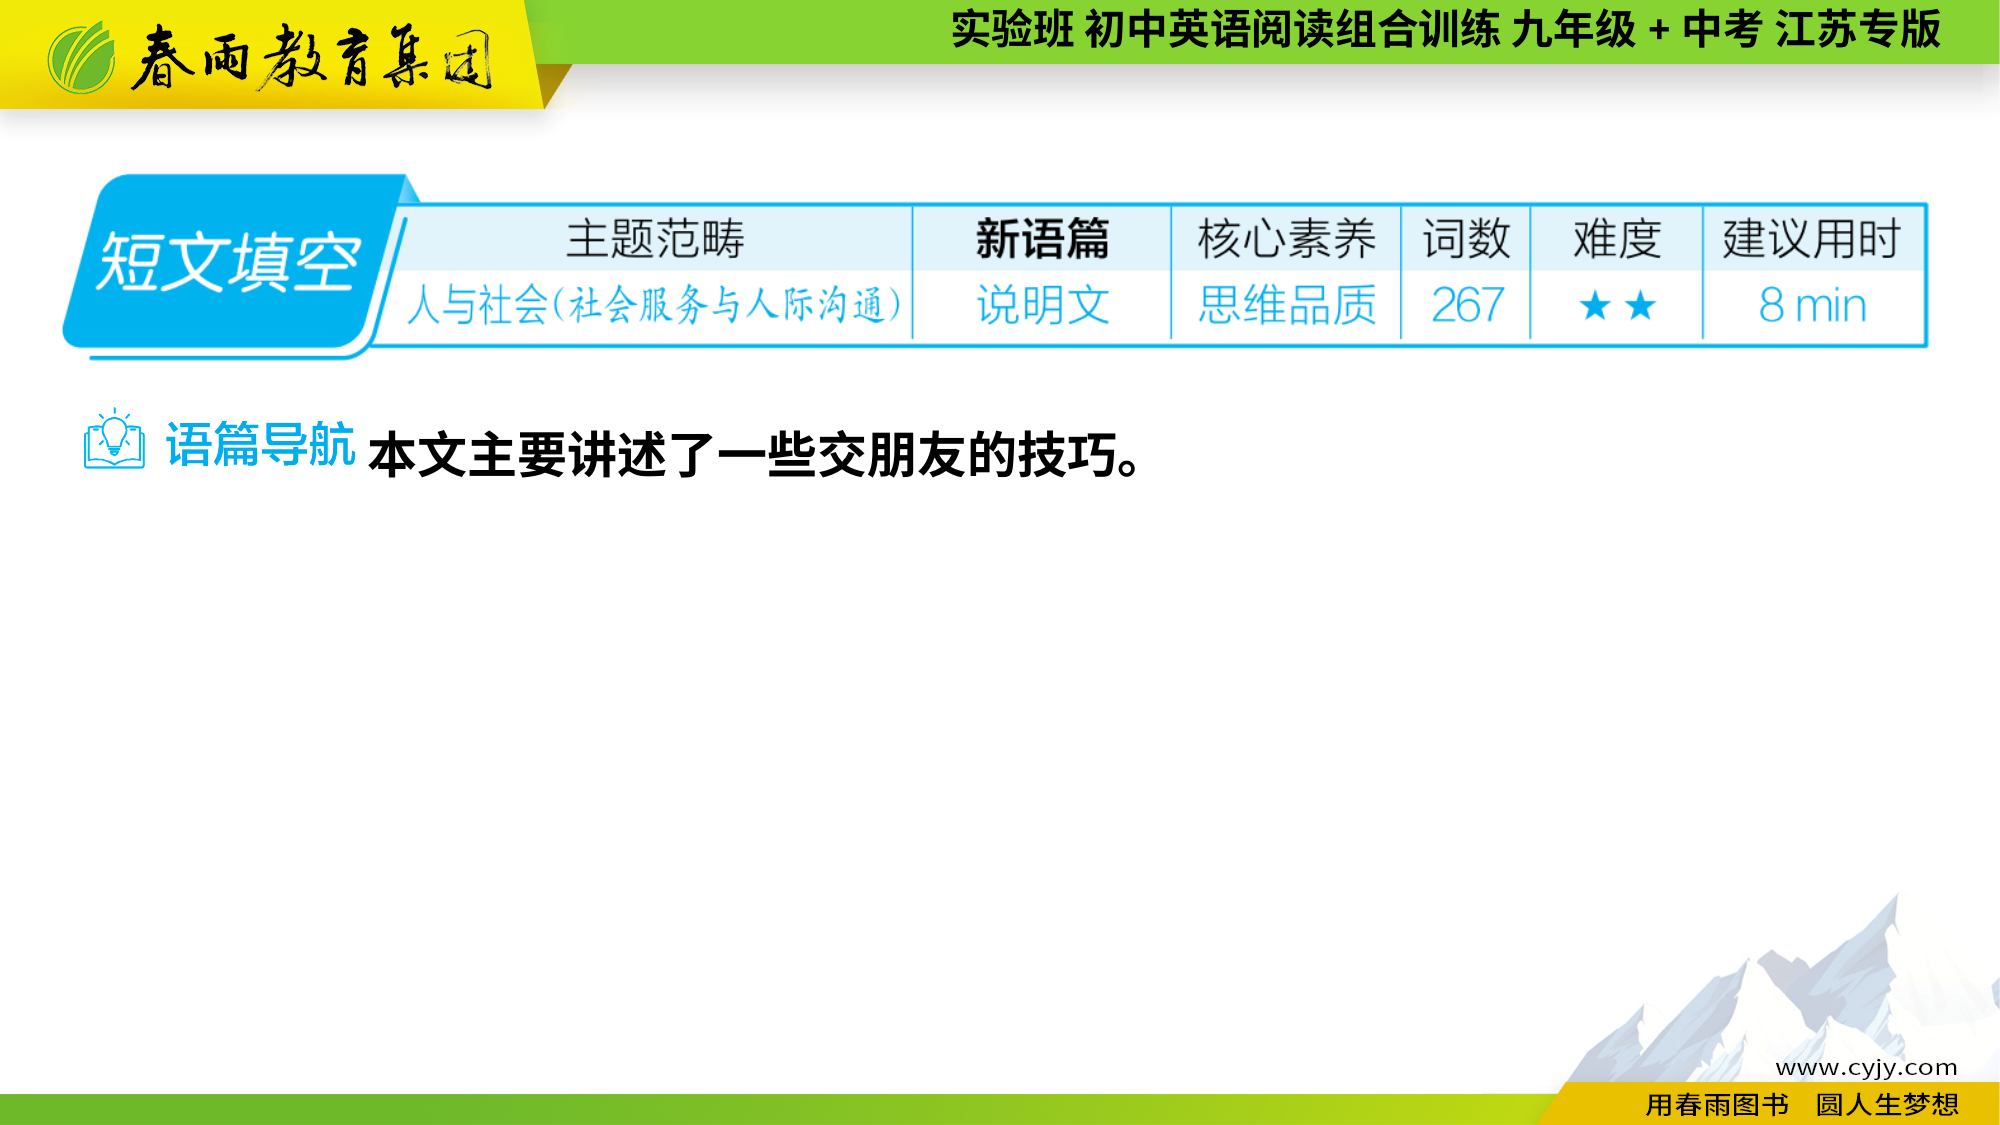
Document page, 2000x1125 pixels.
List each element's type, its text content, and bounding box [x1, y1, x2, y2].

list 本文主要讲述了一些交朋友的技巧。 [59, 385, 1944, 481]
picture [0, 0, 2000, 1125]
